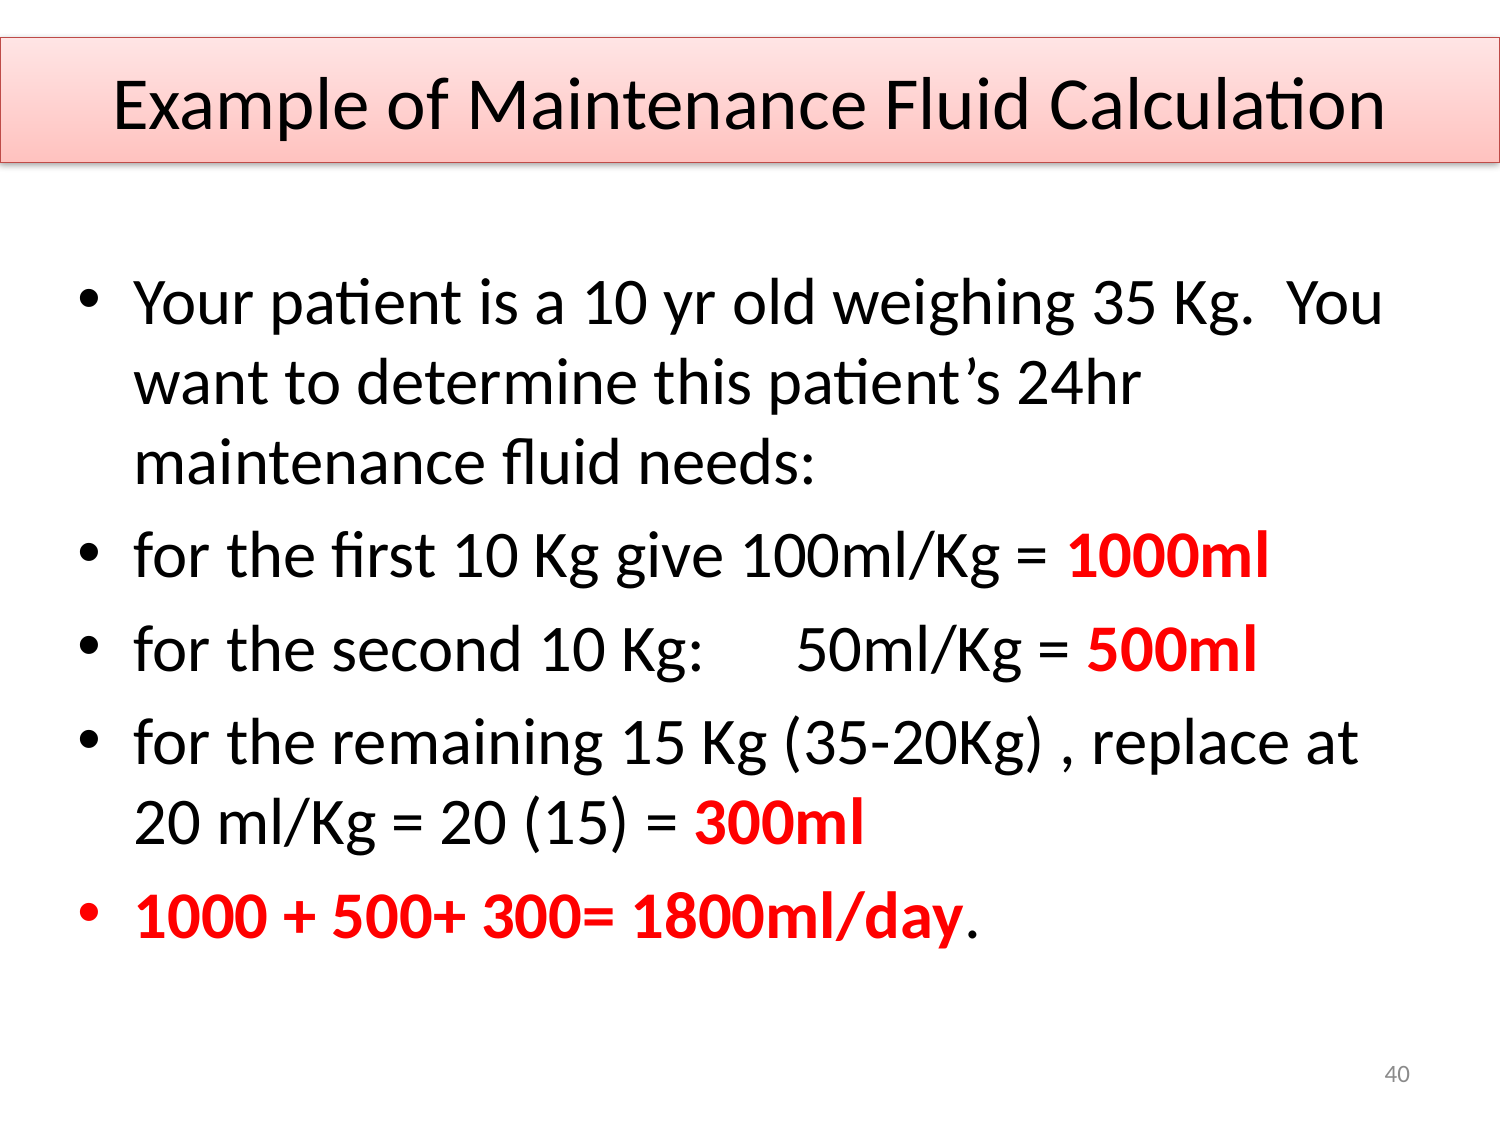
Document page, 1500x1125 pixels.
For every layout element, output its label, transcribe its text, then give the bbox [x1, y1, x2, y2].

title Example of Maintenance Fluid Calculation [0, 37, 1500, 163]
slide_number 40 [1074, 1042, 1425, 1103]
list Your patient is a 10 yr old weighing 35 Kg. You want to determine this patient’s 24hr maintenance fluid needs: for the first 10 Kg give 100ml/Kg = 1000ml for the second 10 Kg: 50ml/Kg = 500ml for the remaining 15 Kg (35-20Kg) , replace at 20 ml/Kg = 20 (15) = 300ml 1000 + 500+ 300= 1800ml/day. [62, 249, 1425, 963]
